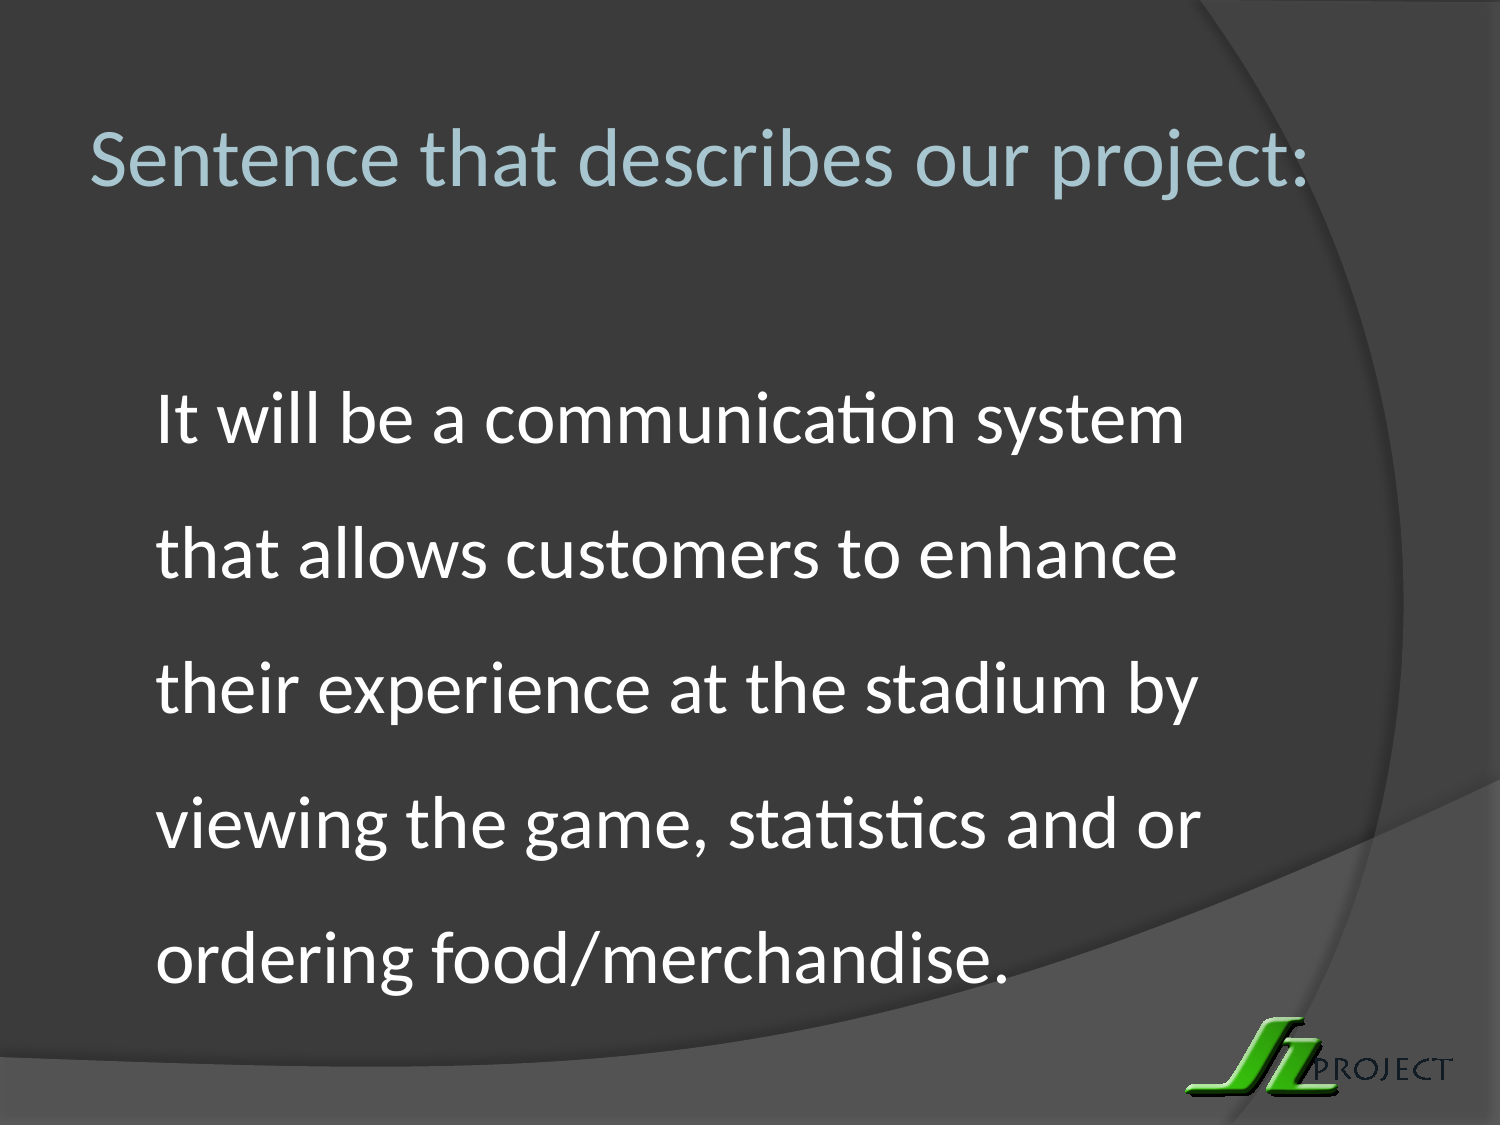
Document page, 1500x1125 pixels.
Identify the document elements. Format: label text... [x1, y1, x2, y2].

text_box It will be a communication system that allows customers to enhance their experience at the stadium by viewing the game, statistics and or ordering food/merchandise. [140, 316, 1325, 1007]
title Sentence that describes our project: [82, 23, 1390, 283]
picture [1159, 1000, 1471, 1125]
